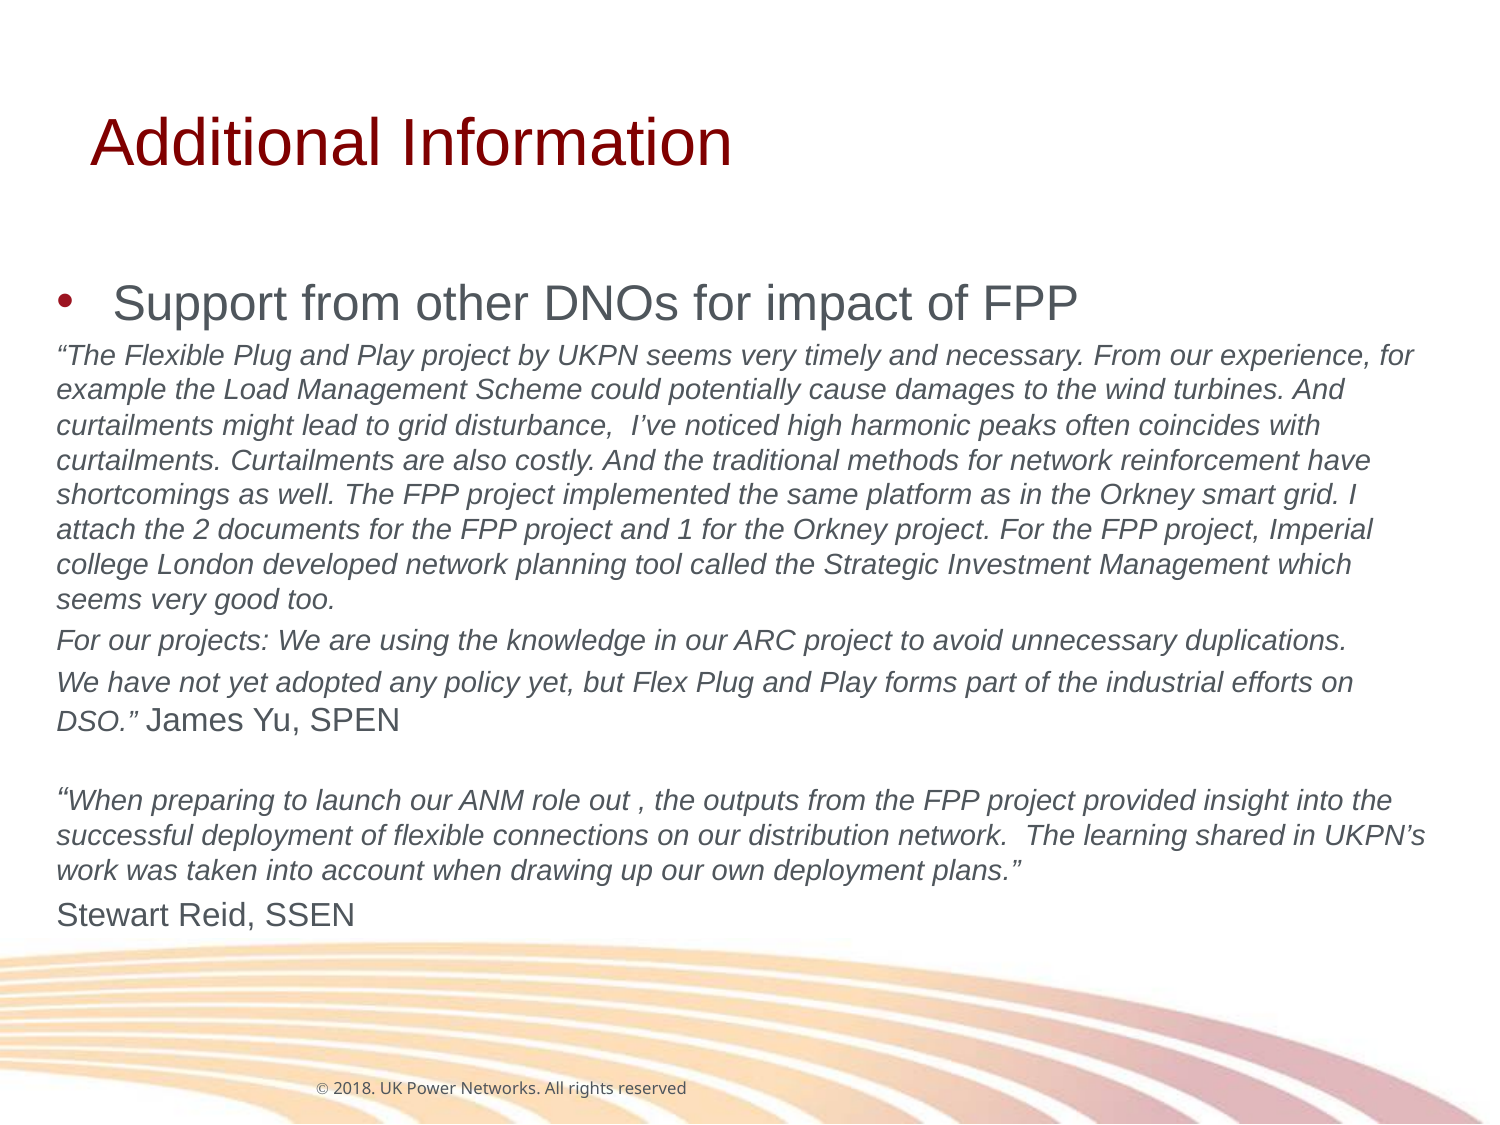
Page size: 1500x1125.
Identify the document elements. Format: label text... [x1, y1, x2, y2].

title Additional Information [75, 45, 1425, 233]
picture [0, 938, 1490, 1124]
list Support from other DNOs for impact of FPP “The Flexible Plug and Play project by UKPN seems very timely and necessary. From our experience, for example the Load Management Scheme could potentially cause damages to the wind turbines. And curtailments might lead to grid disturbance, I’ve noticed high harmonic peaks often coincides with curtailments. Curtailments are also costly. And the traditional methods for network reinforcement have shortcomings as well. The FPP project implemented the same platform as in the Orkney smart grid. I attach the 2 documents for the FPP project and 1 for the Orkney project. For the FPP project, Imperial college London developed network planning tool called the Strategic Investment Management which seems very good too. For our projects: We are using the knowledge in our ARC project to avoid unnecessary duplications. We have not yet adopted any policy yet, but Flex Plug and Play forms part of the industrial efforts on DSO.” James Yu, SPEN “When preparing to launch our ANM role out , the outputs from the FPP project provided insight into the successful deployment of flexible connections on our distribution network. The learning shared in UKPN’s work was taken into account when drawing up our own deployment plans.” Stewart Reid, SSEN [41, 262, 1459, 1005]
